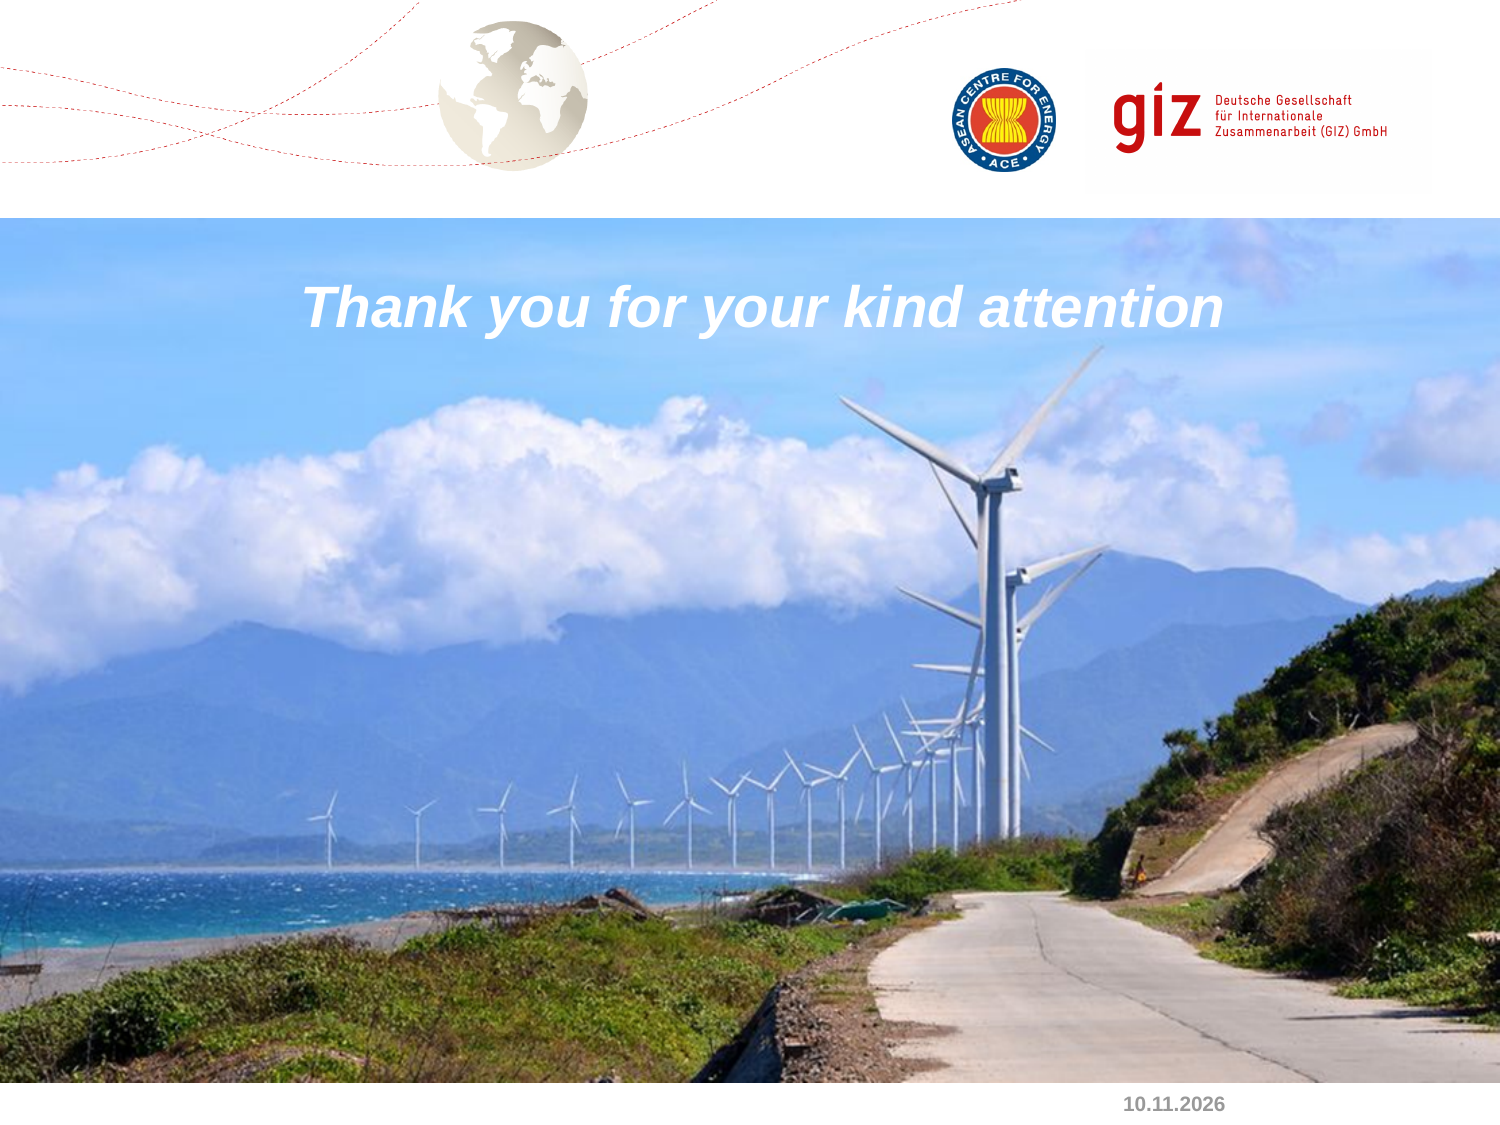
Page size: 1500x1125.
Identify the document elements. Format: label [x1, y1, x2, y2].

list [0, 218, 1500, 1084]
picture [0, 0, 1500, 194]
slide_number [1108, 1095, 1321, 1125]
